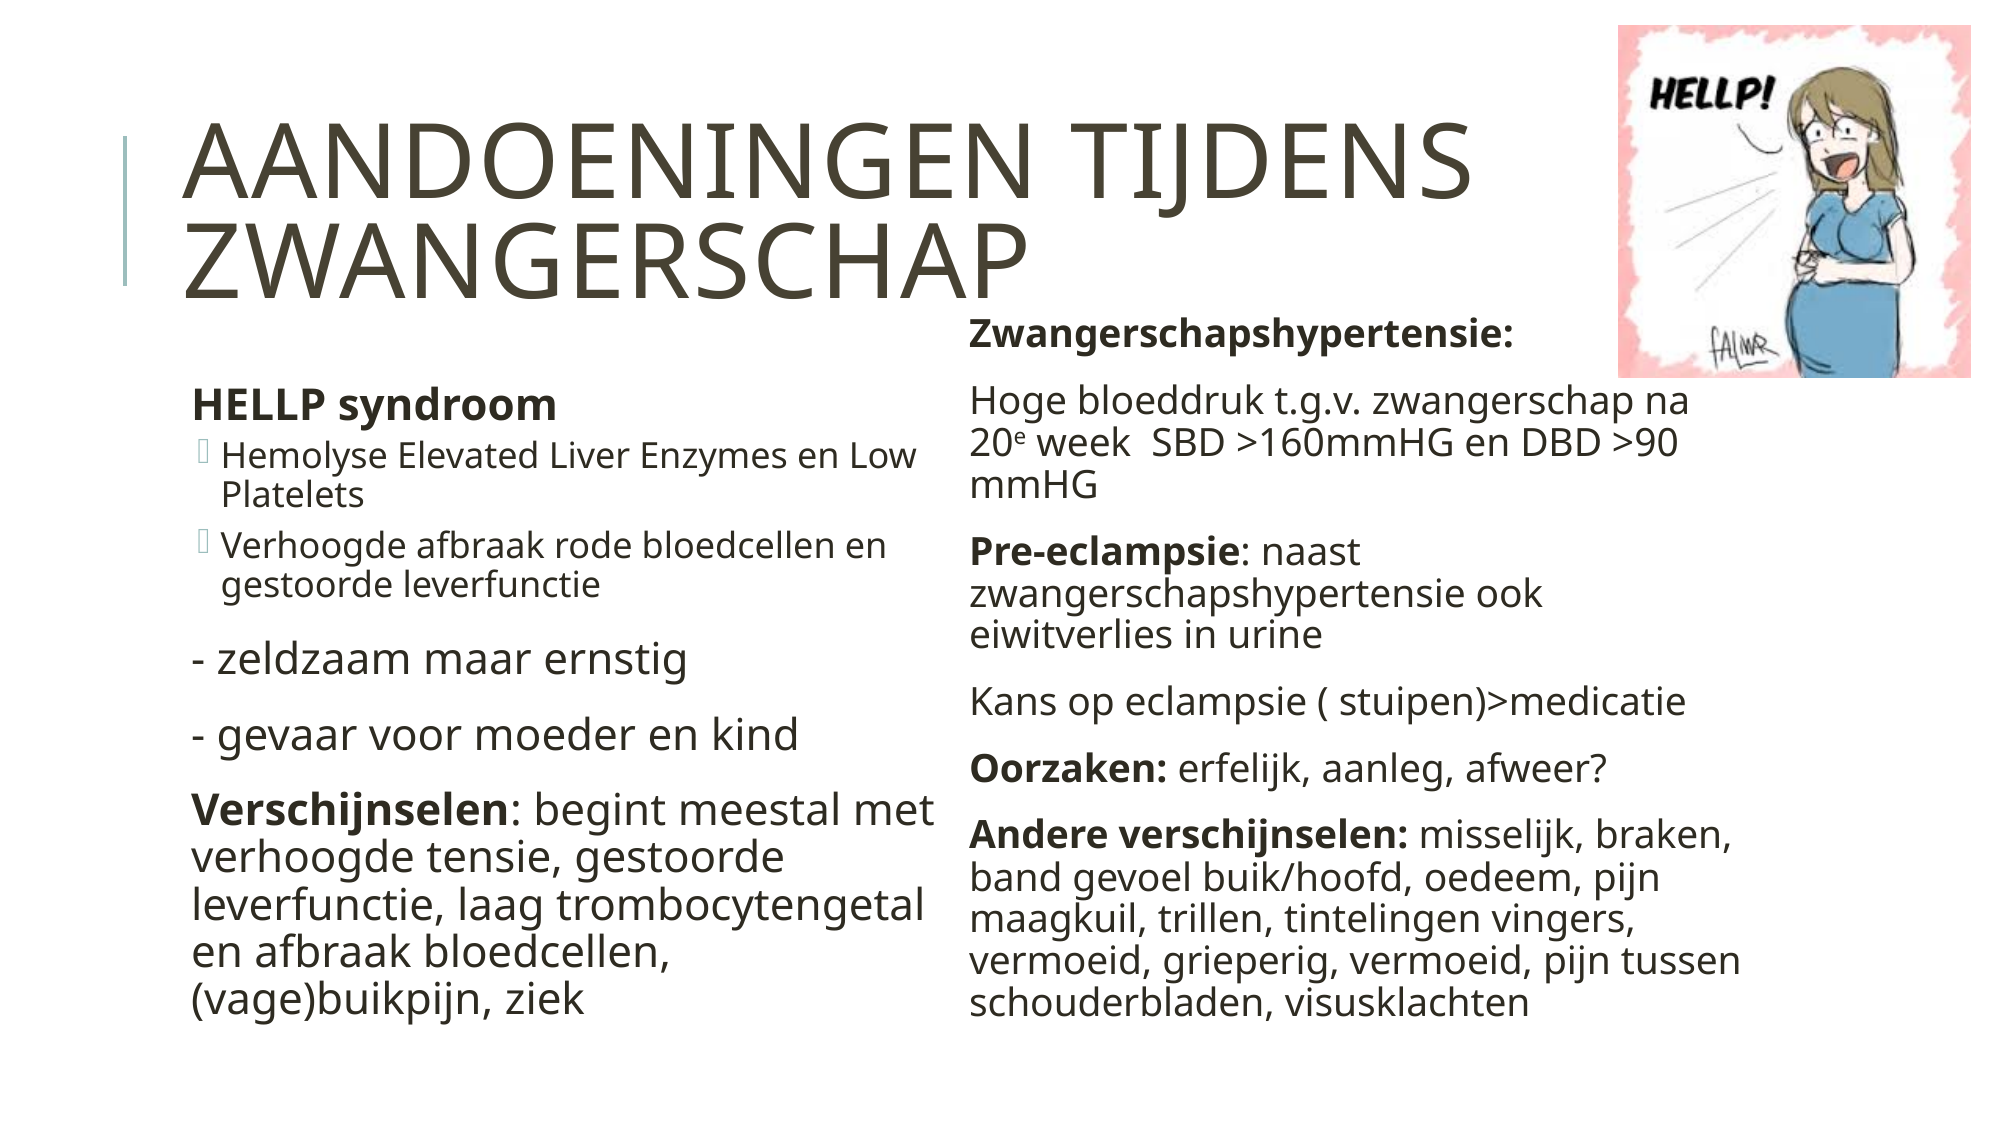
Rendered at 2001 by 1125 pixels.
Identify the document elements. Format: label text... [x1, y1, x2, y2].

picture [1618, 25, 1971, 378]
title Aandoeningen tijdens zwangerschap [168, 96, 1611, 342]
list Zwangerschapshypertensie: Hoge bloeddruk t.g.v. zwangerschap na 20e week SBD >160mmHG en DBD >90 mmHG Pre-eclampsie: naast zwangerschapshypertensie ook eiwitverlies in urine Kans op eclampsie ( stuipen)>medicatie Oorzaken: erfelijk, aanleg, afweer? Andere verschijnselen: misselijk, braken, band gevoel buik/hoofd, oedeem, pijn maagkuil, trillen, tintelingen vingers, vermoeid, grieperig, vermoeid, pijn tussen schouderbladen, visusklachten [948, 306, 1763, 1035]
list HELLP syndroom Hemolyse Elevated Liver Enzymes en Low Platelets Verhoogde afbraak rode bloedcellen en gestoorde leverfunctie - zeldzaam maar ernstig - gevaar voor moeder en kind Verschijnselen: begint meestal met verhoogde tensie, gestoorde leverfunctie, laag trombocytengetal en afbraak bloedcellen, (vage)buikpijn, ziek [168, 375, 948, 1035]
